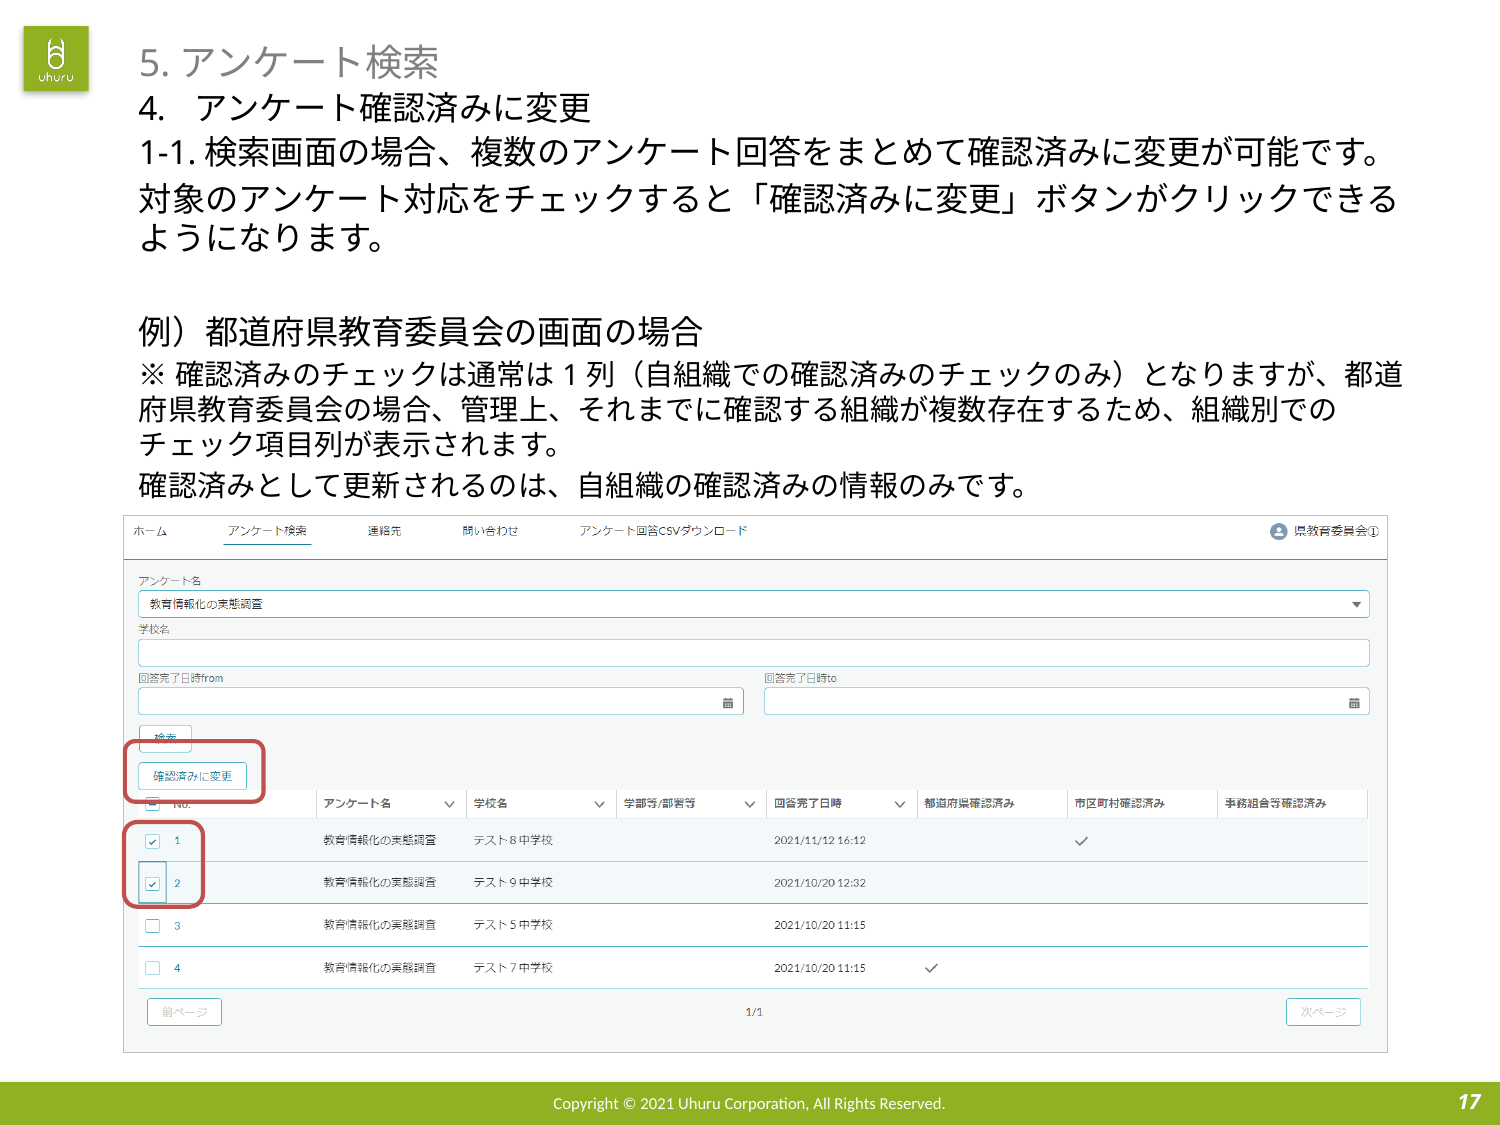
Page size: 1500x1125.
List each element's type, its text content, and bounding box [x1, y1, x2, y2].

text_box アンケート確認済みに変更 [123, 79, 656, 135]
picture [23, 25, 89, 92]
list 1-1.検索画面の場合、複数のアンケート回答をまとめて確認済みに変更が可能です。 対象のアンケート対応をチェックすると「確認済みに変更」ボタンがクリックできるようになります。 例）都道府県教育委員会の画面の場合 ※確認済みのチェックは通常は1列（自組織での確認済みのチェックのみ）となりますが、都道府県教育委員会の場合、管理上、それまでに確認する組織が複数存在するため、組織別でのチェック項目列が表示されます。 確認済みとして更新されるのは、自組織の確認済みの情報のみです。 [123, 123, 1426, 516]
title 5.アンケート検索 [123, 4, 1500, 119]
picture [123, 514, 1388, 1053]
slide_number 17 [1391, 1088, 1496, 1118]
